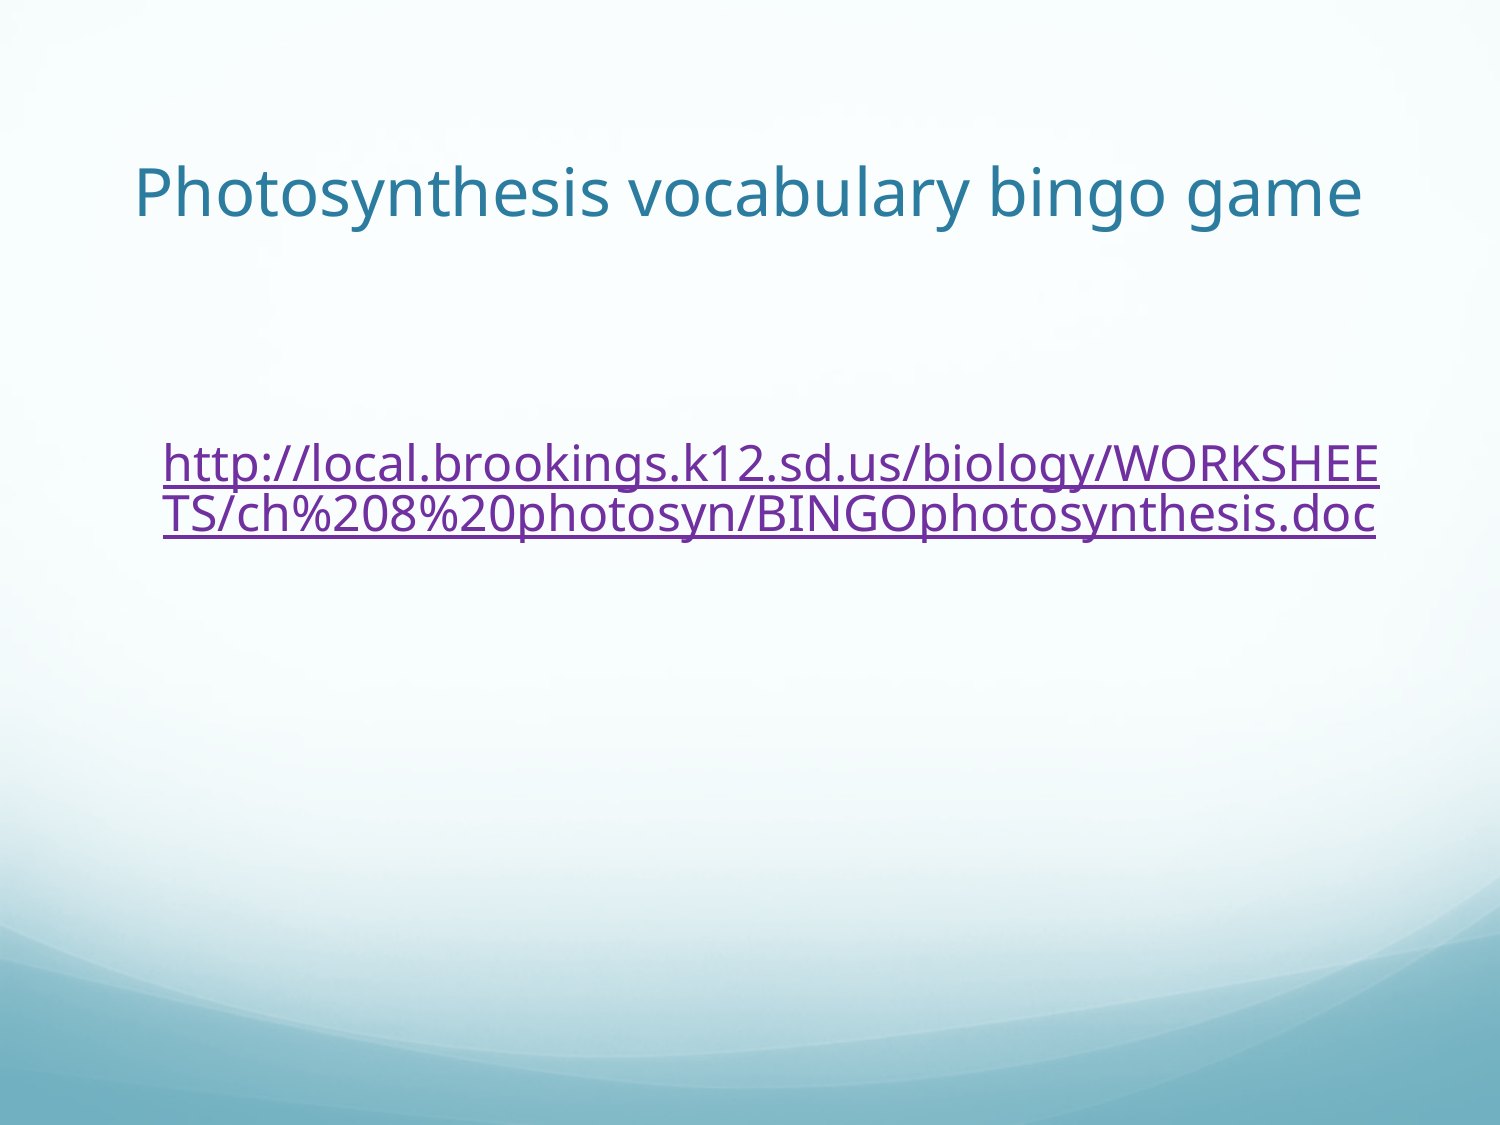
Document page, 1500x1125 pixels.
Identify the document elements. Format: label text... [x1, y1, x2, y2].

list http://local.brookings.k12.sd.us/biology/WORKSHEETS/ch%208%20photosyn/BINGOphotosynthesis.doc [89, 262, 1410, 976]
title Photosynthesis vocabulary bingo game [89, 17, 1410, 238]
